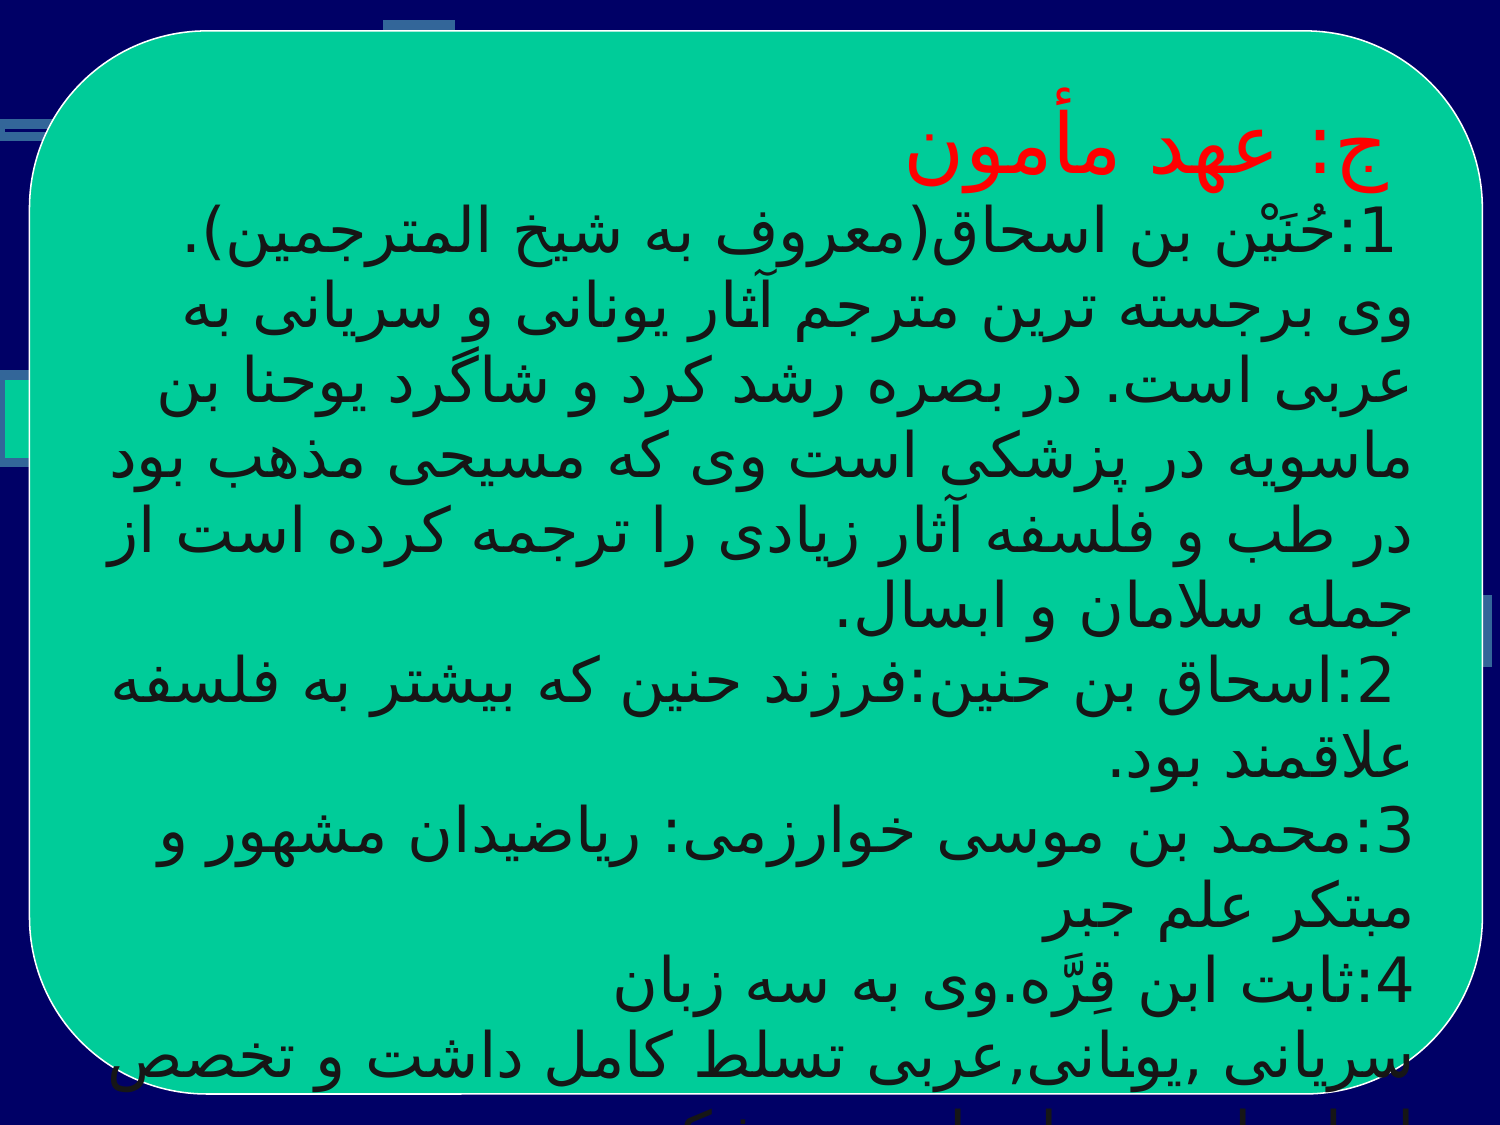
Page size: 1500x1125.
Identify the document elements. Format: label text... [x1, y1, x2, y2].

text_box ج: عهد مأمون 1:حُنَیْن بن اسحاق(معروف به شیخ المترجمین). وی برجسته ترین مترجم آثار یونانی و سریانی به عربی است. در بصره رشد کرد و شاگرد یوحنا بن ماسویه در پزشکی است وی که مسیحی مذهب بود در طب و فلسفه آثار زیادی را ترجمه کرده است از جمله سلامان و ابسال. 2:اسحاق بن حنین:فرزند حنین که بیشتر به فلسفه علاقمند بود. 3:محمد بن موسی خوارزمی: ریاضیدان مشهور و مبتکر علم جبر 4:ثابت ابن قِرَّه.وی به سه زبان سریانی ,یونانی,عربی تسلط کامل داشت و تخصص اصلی او در ریاضیات و پزشکی بود. [29, 30, 1483, 1094]
